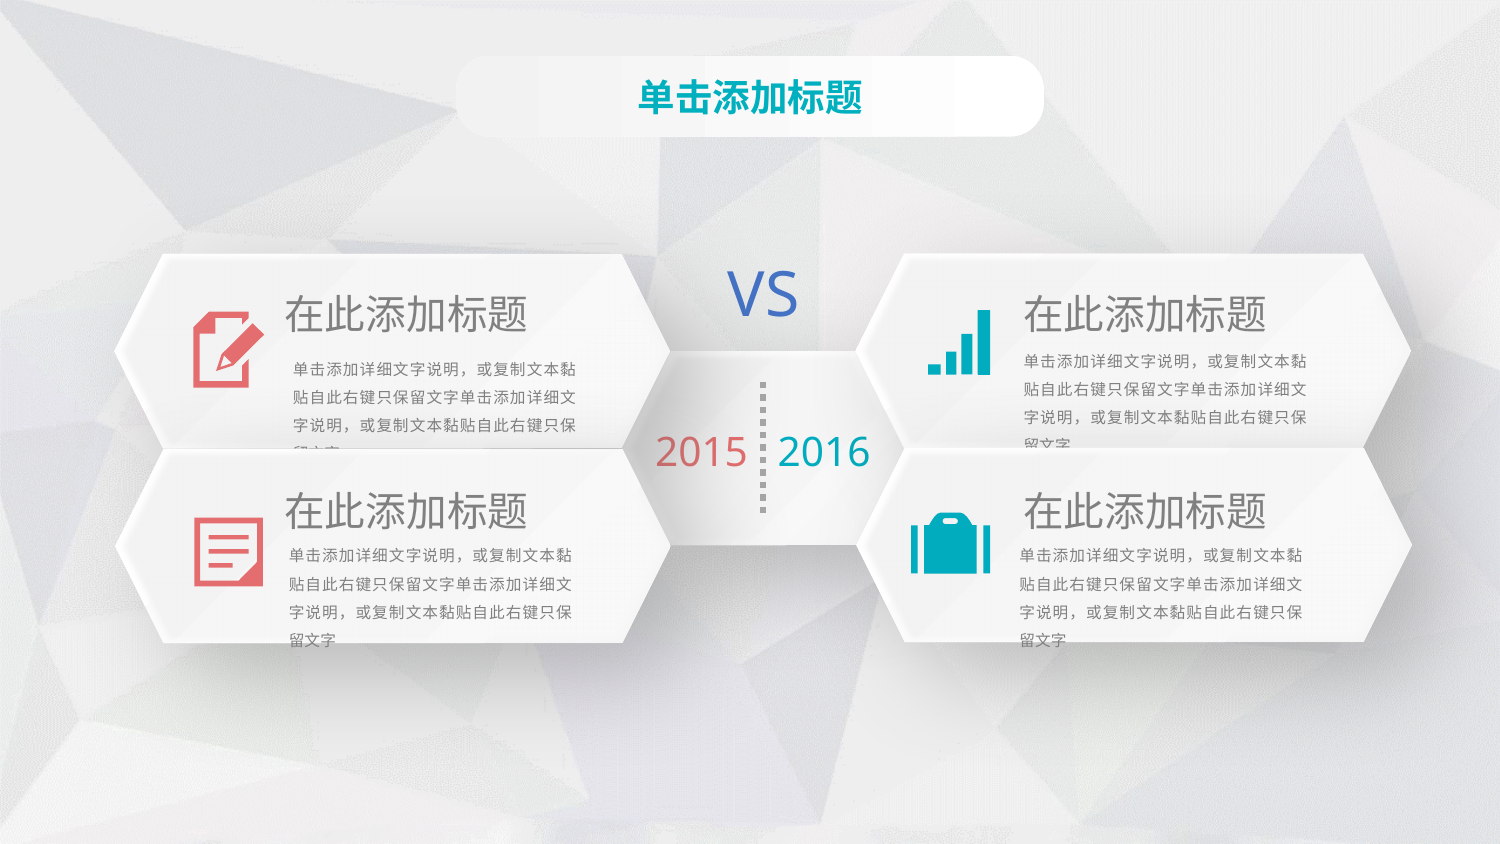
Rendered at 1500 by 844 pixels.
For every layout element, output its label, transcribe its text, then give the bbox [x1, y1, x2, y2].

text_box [671, 351, 856, 546]
text_box VS [679, 246, 848, 337]
picture [0, 0, 1500, 844]
text_box 单击添加标题 [454, 54, 1046, 138]
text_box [856, 447, 1413, 643]
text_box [114, 253, 671, 449]
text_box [115, 448, 672, 644]
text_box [855, 253, 1412, 449]
